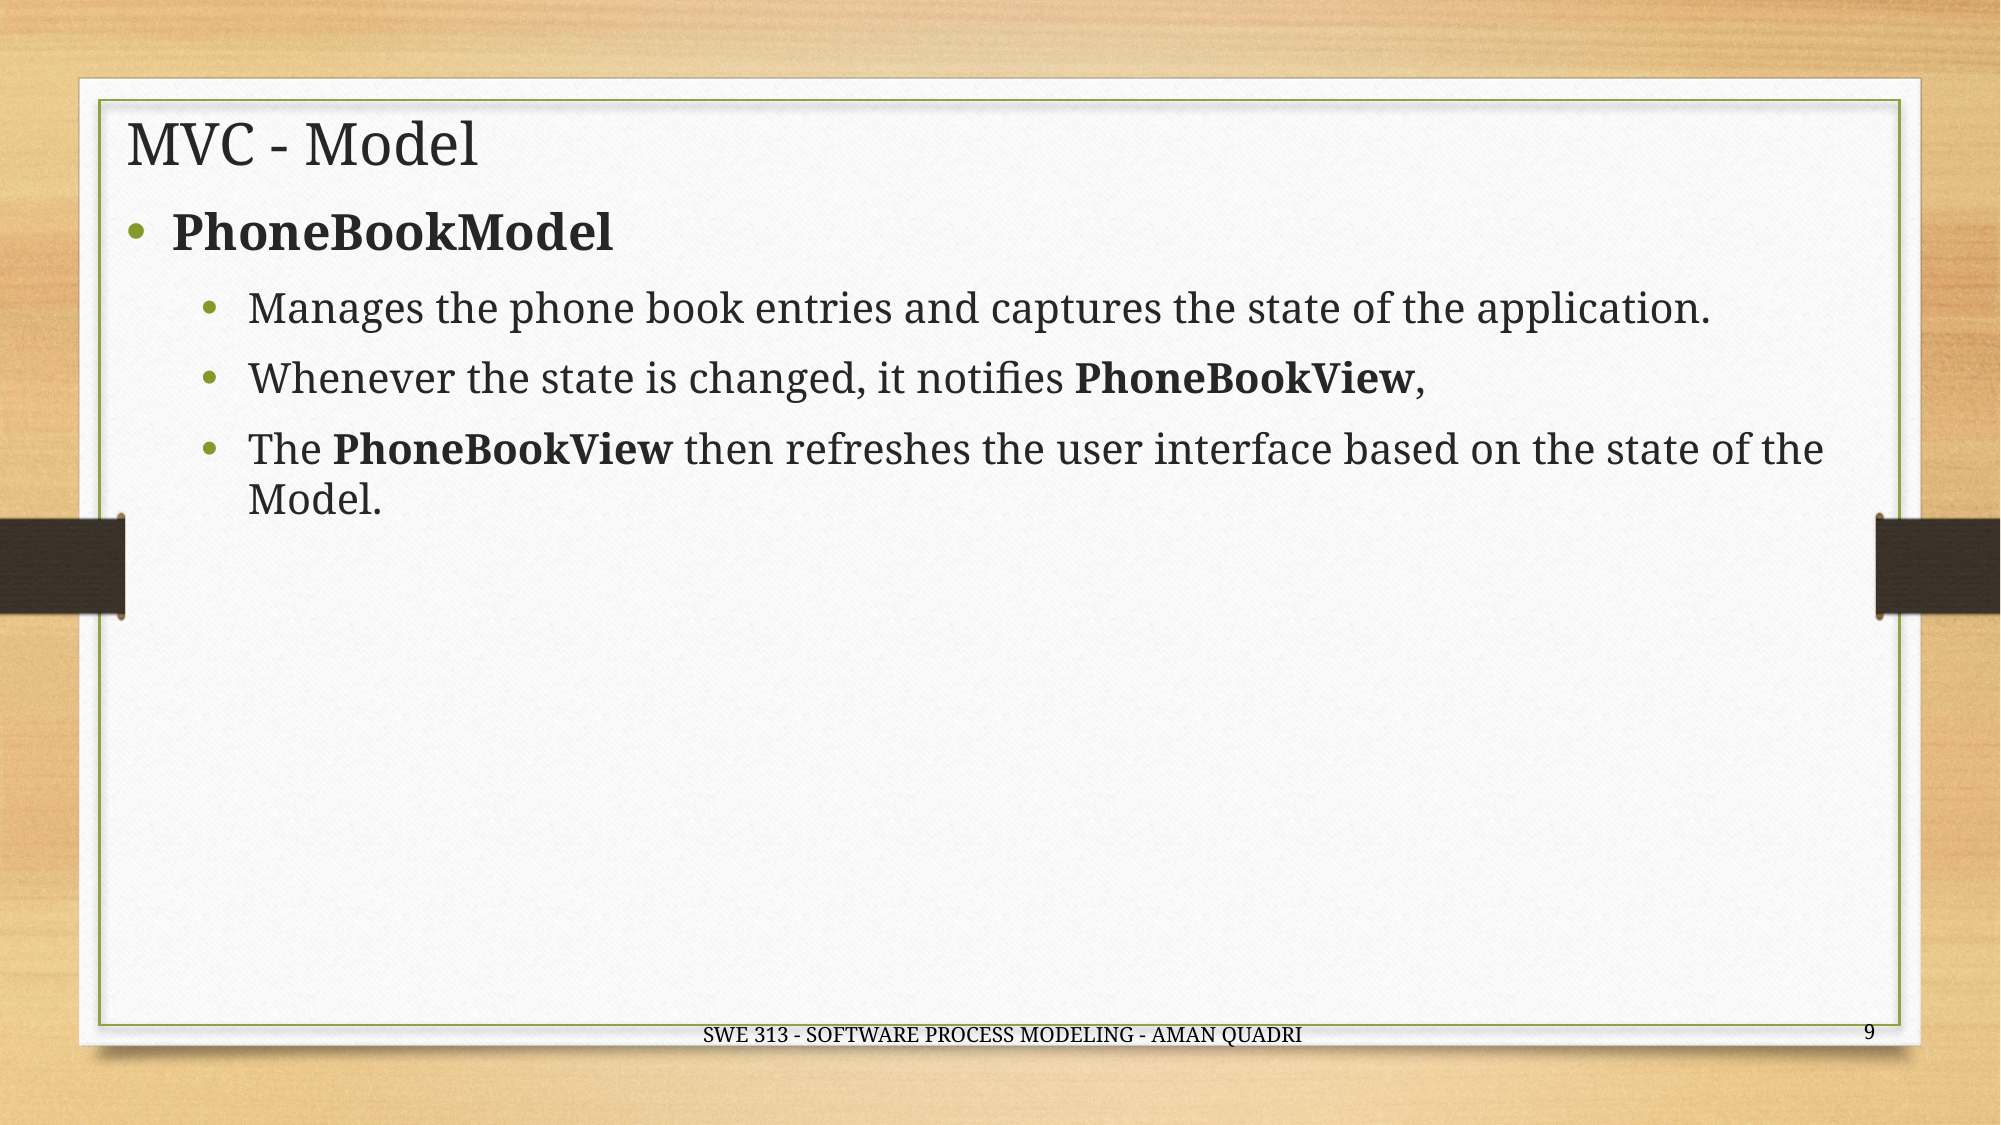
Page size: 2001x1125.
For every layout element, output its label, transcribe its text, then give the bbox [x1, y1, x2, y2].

footer SWE 313 - SOFTWARE PROCESS MODELING - AMAN QUADRI [403, 1020, 1602, 1049]
title MVC - Model [110, 99, 1895, 185]
slide_number 9 [1801, 1010, 1891, 1056]
list PhoneBookModel Manages the phone book entries and captures the state of the application. Whenever the state is changed, it notifies PhoneBookView, The PhoneBookView then refreshes the user interface based on the state of the Model. [110, 193, 1895, 1012]
picture [0, 0, 2001, 1125]
